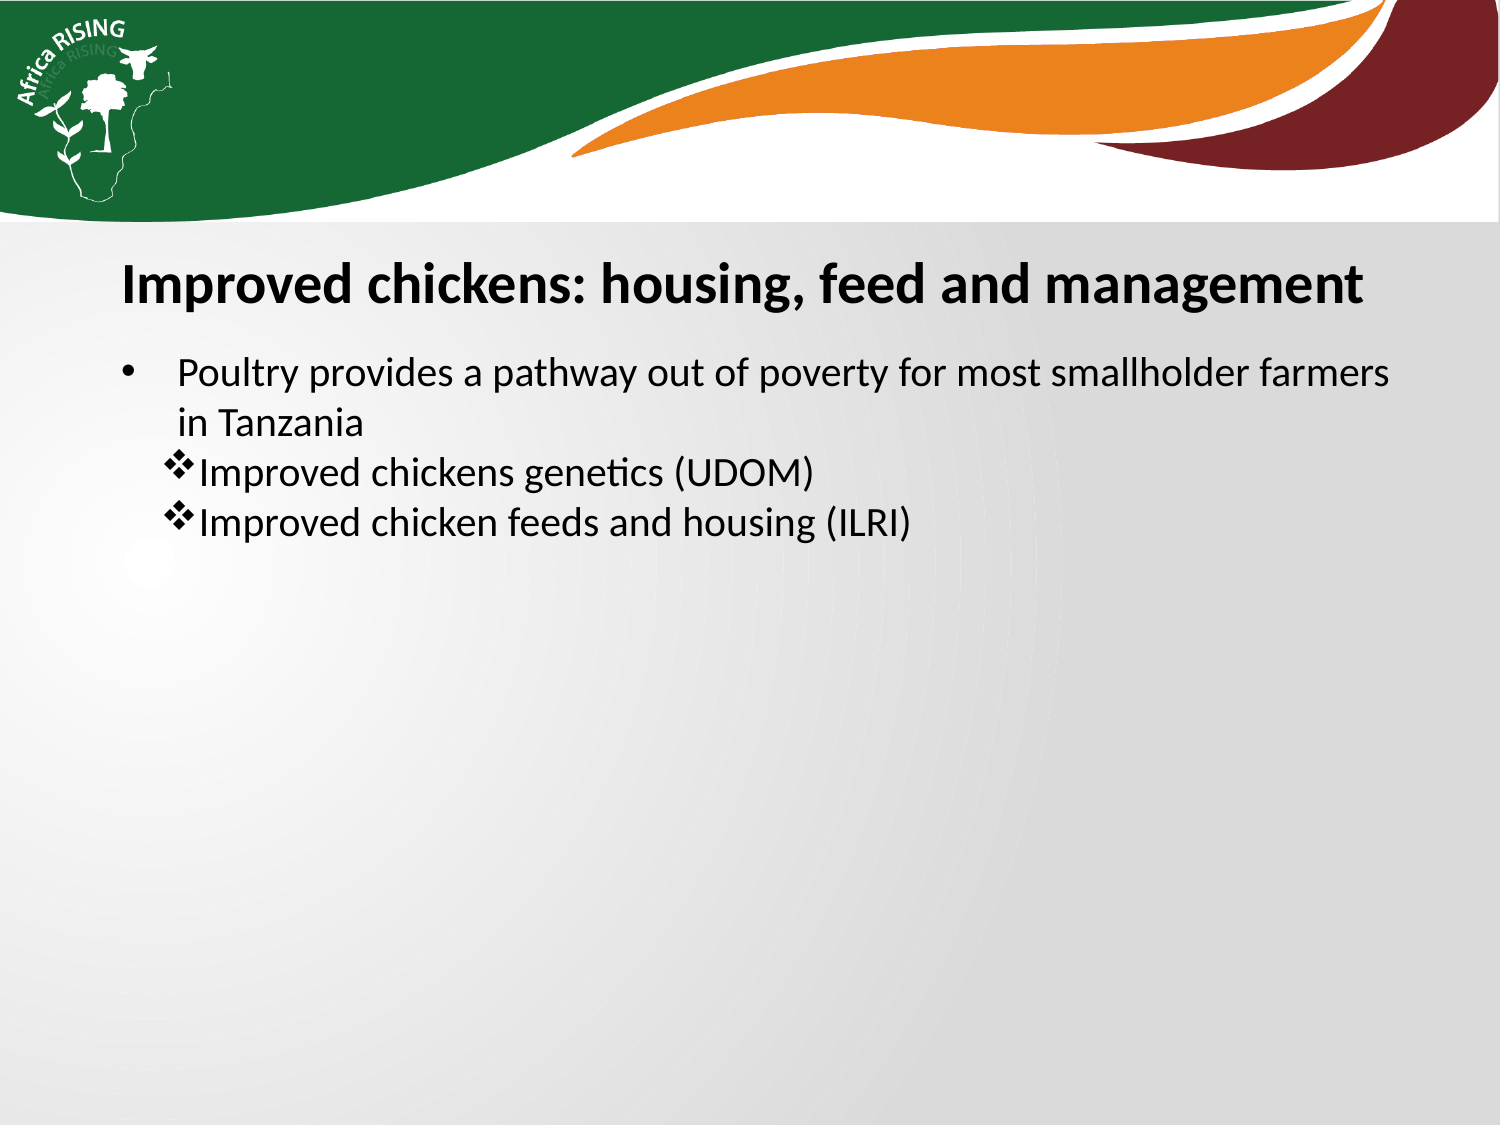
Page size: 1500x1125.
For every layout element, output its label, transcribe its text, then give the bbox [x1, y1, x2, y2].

text_box Poultry provides a pathway out of poverty for most smallholder farmers in Tanzania Improved chickens genetics (UDOM) Improved chicken feeds and housing (ILRI) [106, 337, 1419, 603]
picture [0, 0, 1499, 222]
list Improved chickens: housing, feed and management [87, 237, 1438, 313]
